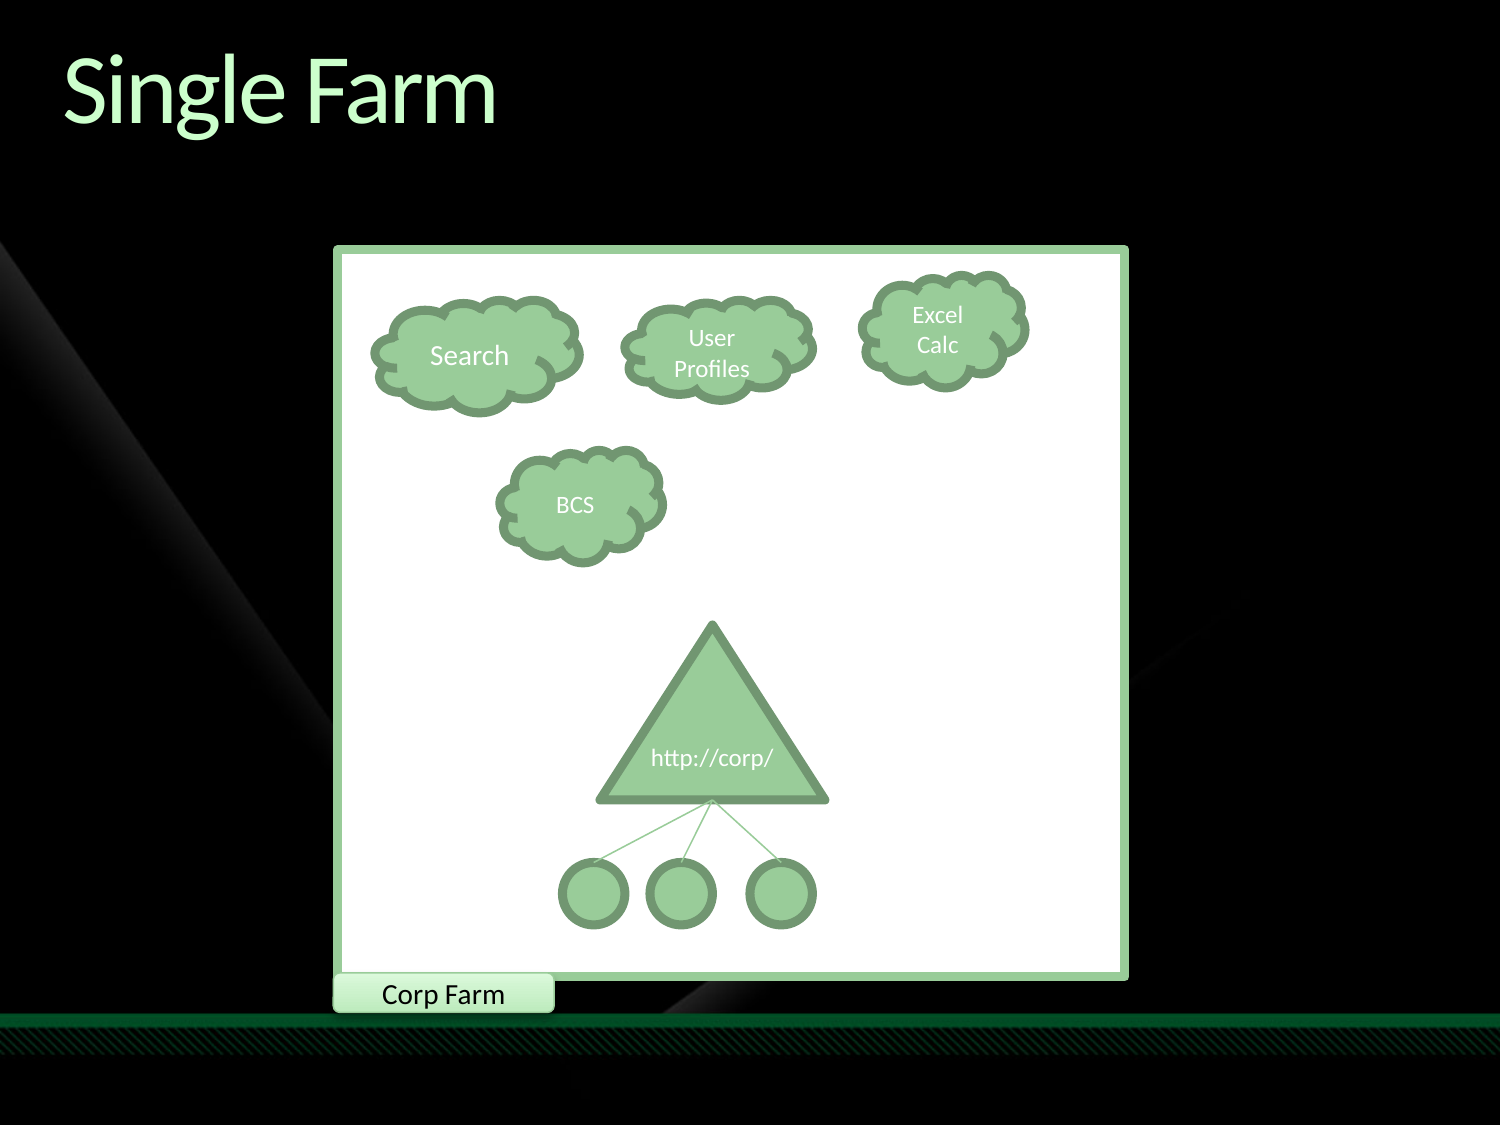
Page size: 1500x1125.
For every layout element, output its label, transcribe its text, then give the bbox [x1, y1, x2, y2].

text_box Corp Farm [332, 972, 555, 1014]
text_box Search [370, 295, 584, 418]
picture [0, 0, 1500, 1125]
text_box [557, 857, 629, 930]
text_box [665, 815, 709, 848]
text_box [745, 858, 817, 930]
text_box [715, 796, 779, 866]
text_box BCS [495, 445, 668, 568]
text_box User Profiles [620, 295, 818, 405]
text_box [621, 771, 685, 891]
text_box [333, 245, 1129, 981]
title Single Farm [62, 37, 1438, 147]
text_box http://corp/ [595, 620, 830, 805]
text_box [646, 859, 717, 930]
text_box Excel Calc [857, 270, 1030, 393]
